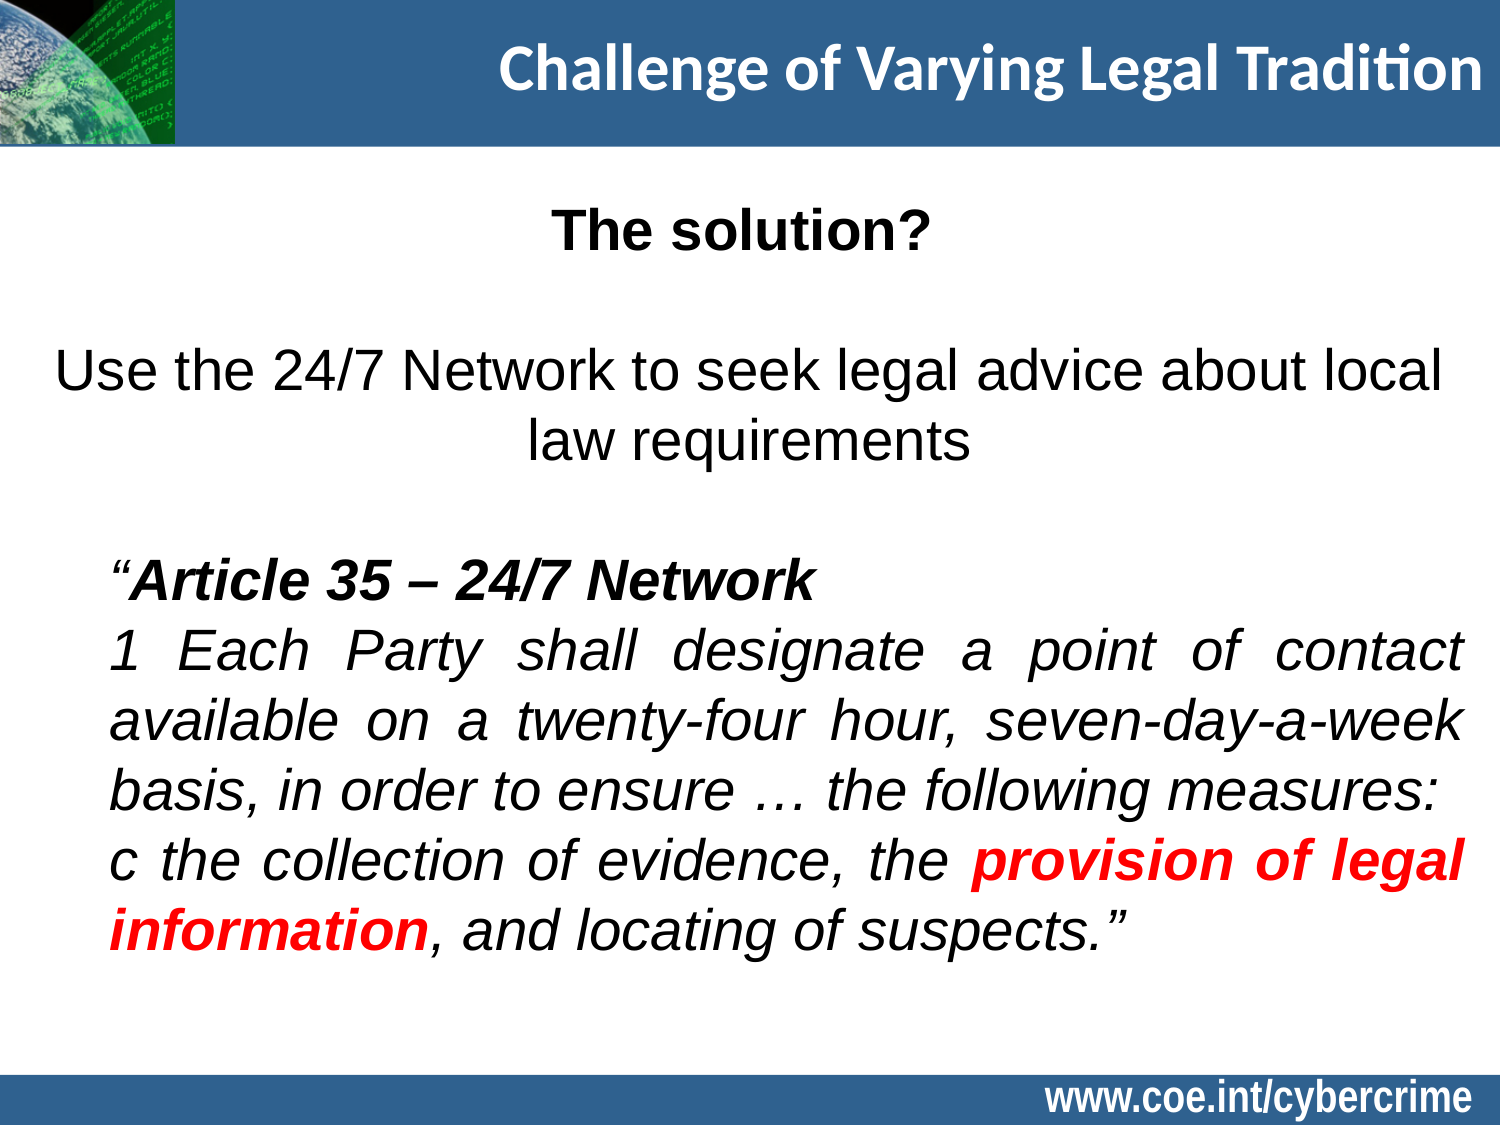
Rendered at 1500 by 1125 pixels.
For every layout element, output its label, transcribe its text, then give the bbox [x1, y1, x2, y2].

text_box The solution? Use the 24/7 Network to seek legal advice about local law requirements “Article 35 – 24/7 Network 1 Each Party shall designate a point of contact available on a twenty-four hour, seven-day-a-week basis, in order to ensure … the following measures: c the collection of evidence, the provision of legal information, and locating of suspects.” [19, 185, 1481, 970]
text_box www.coe.int/cybercrime [1030, 1059, 1500, 1125]
picture [0, 0, 175, 144]
text_box [0, 1073, 1030, 1125]
text_box Challenge of Varying Legal Tradition [177, 0, 1500, 149]
